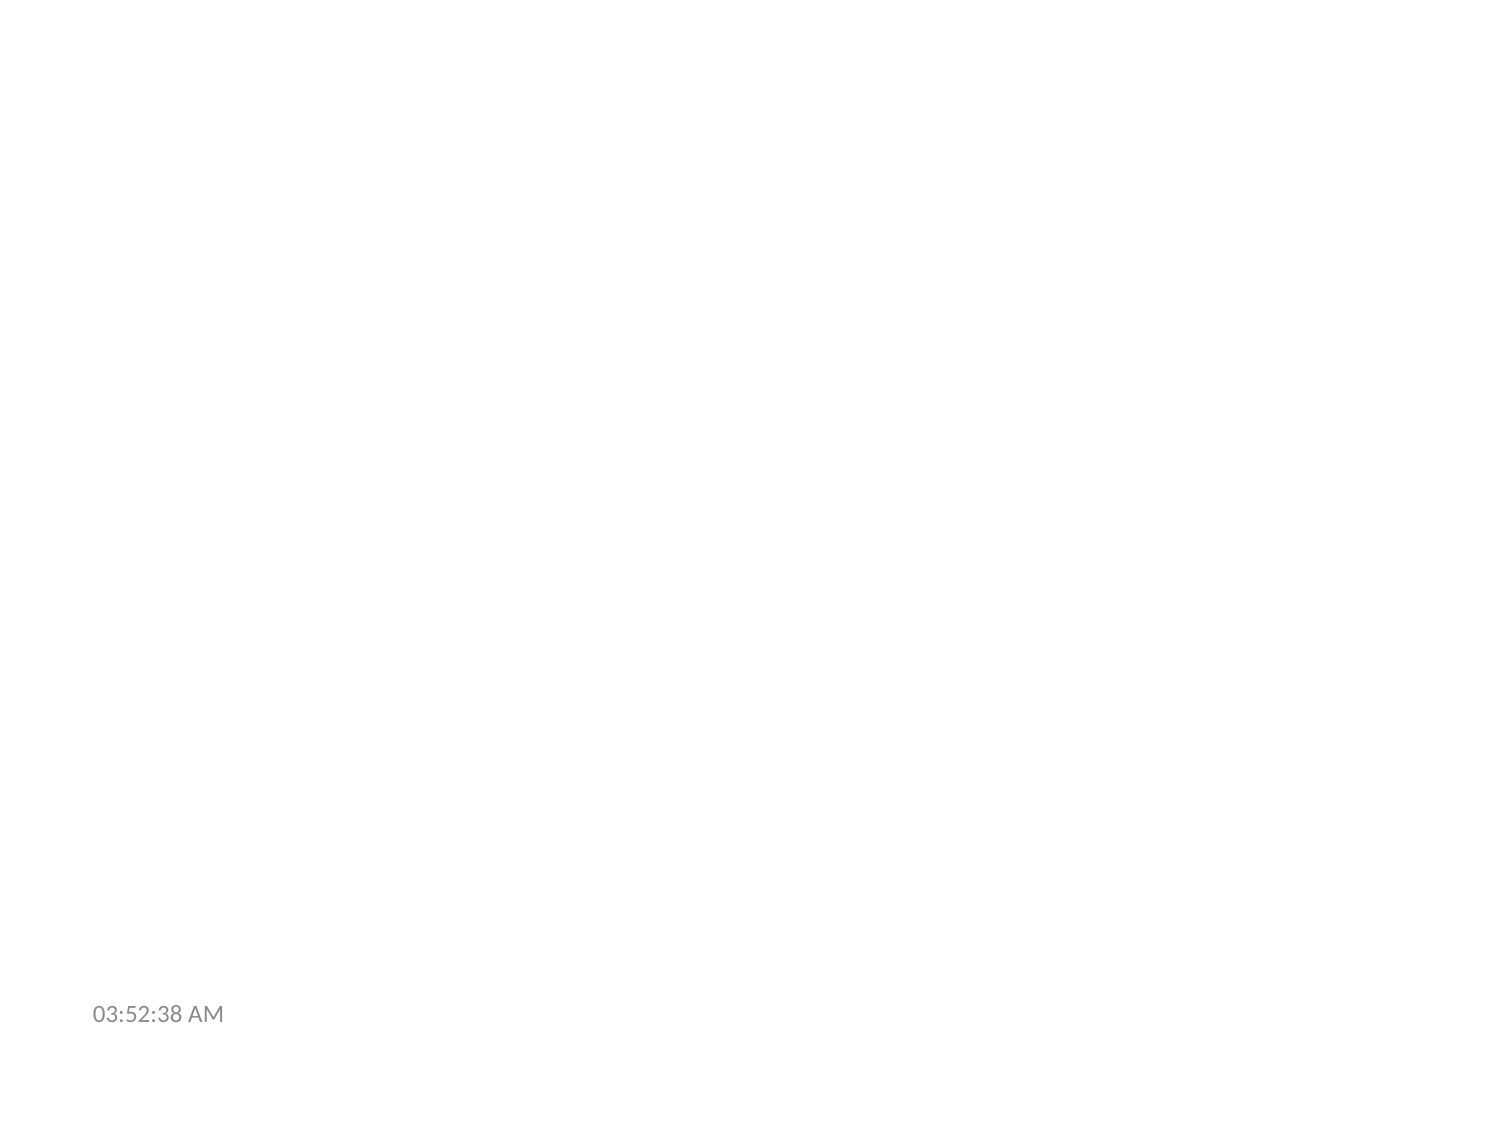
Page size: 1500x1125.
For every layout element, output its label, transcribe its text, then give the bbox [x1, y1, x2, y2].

text_box 3:35:09 PM [77, 982, 428, 1043]
